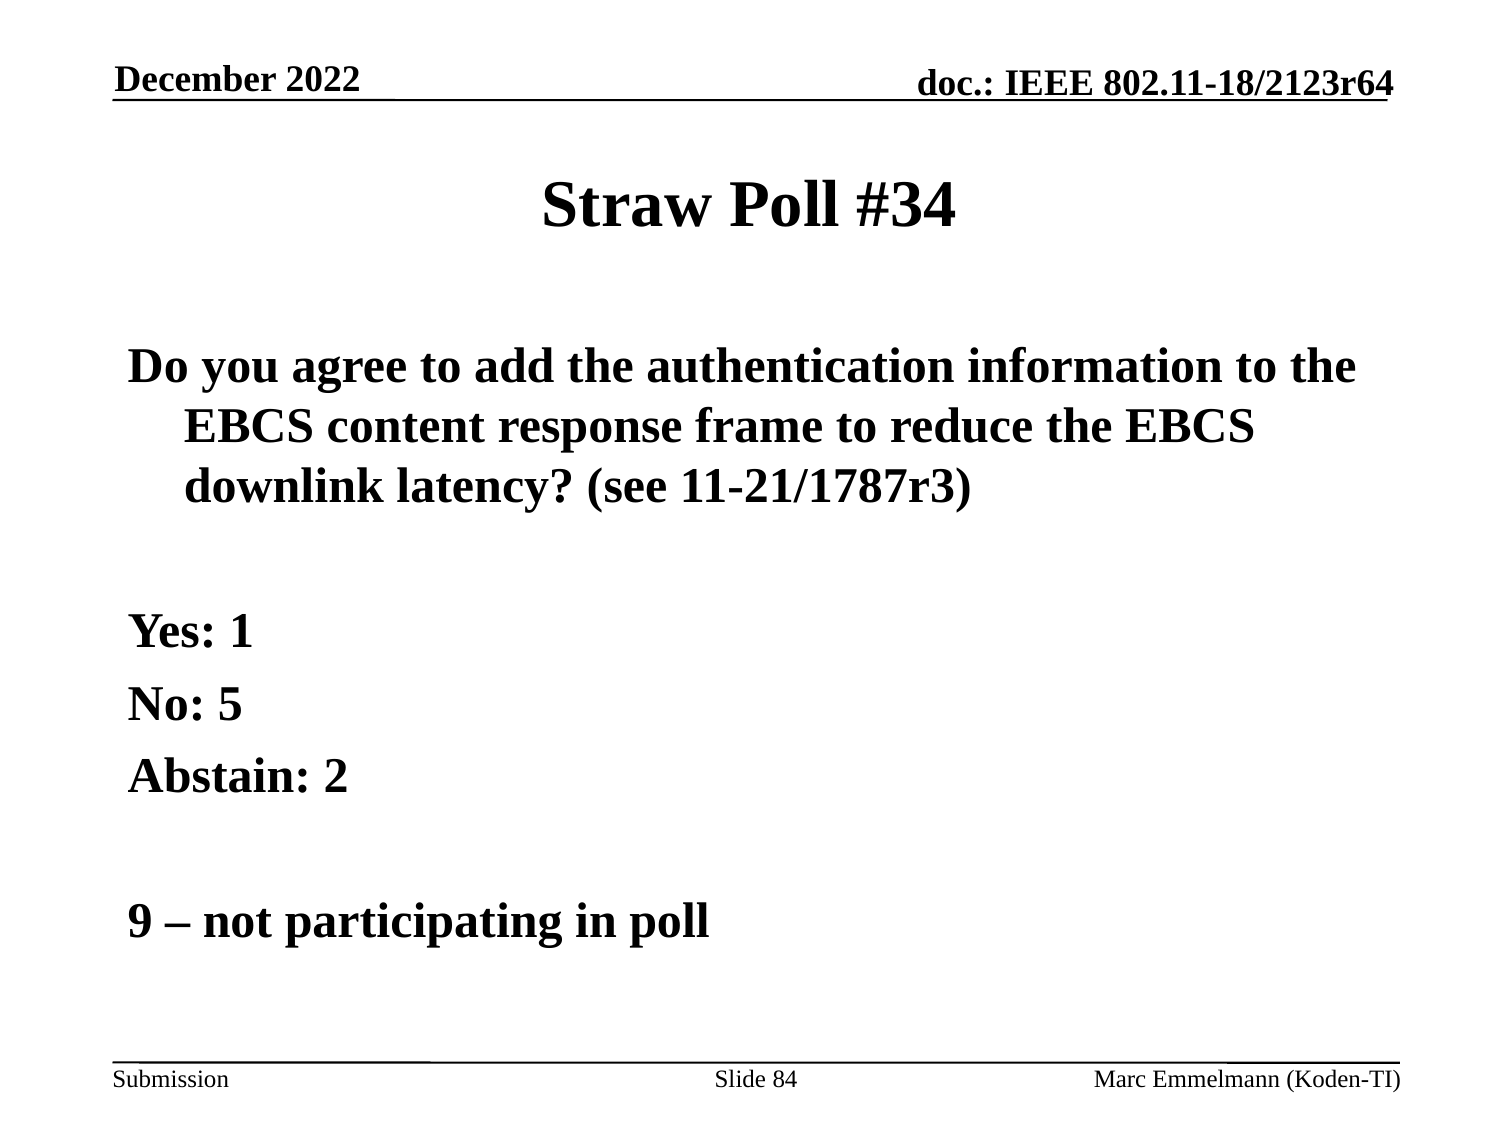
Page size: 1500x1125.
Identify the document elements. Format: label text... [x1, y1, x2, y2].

footer Marc Emmelmann (Koden-TI) [878, 1061, 1402, 1093]
title Straw Poll #34 [112, 112, 1388, 288]
slide_number Slide 84 [712, 1061, 800, 1123]
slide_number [114, 54, 423, 100]
list Do you agree to add the authentication information to the EBCS content response frame to reduce the EBCS downlink latency? (see 11-21/1787r3) Yes: 1 No: 5 Abstain: 2 9 – not participating in poll [112, 324, 1388, 1000]
